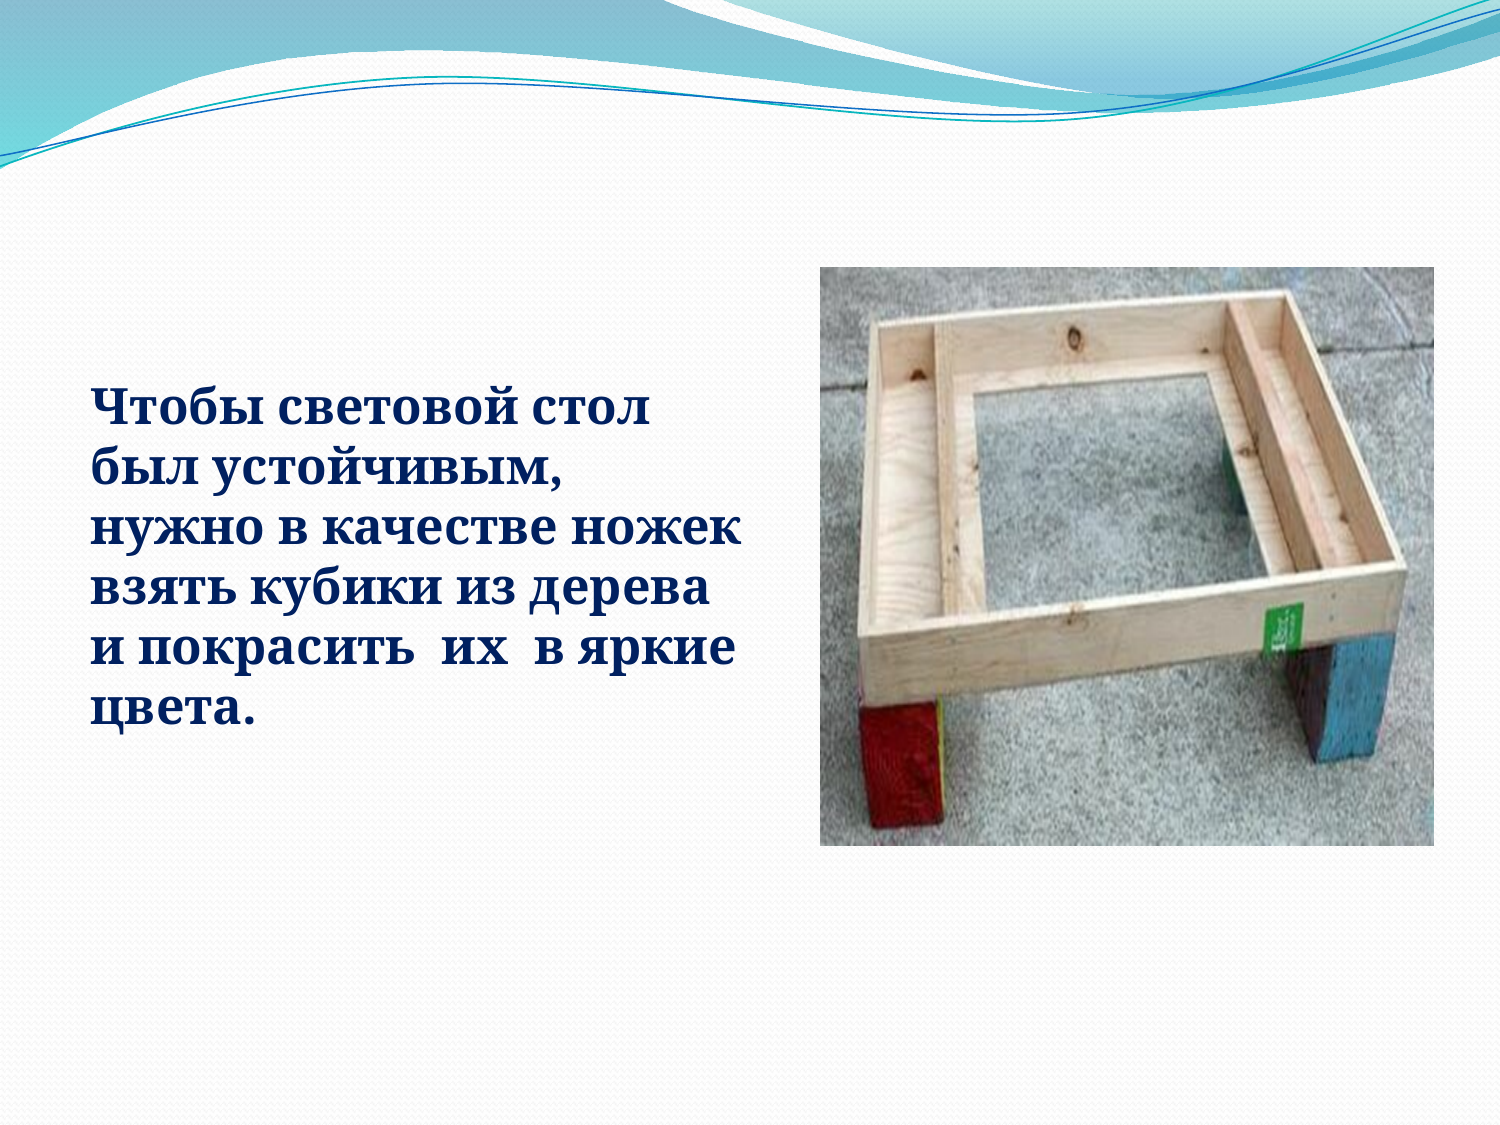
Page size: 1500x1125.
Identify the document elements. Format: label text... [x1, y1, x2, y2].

picture [820, 266, 1435, 847]
text_box Чтобы световой стол был устойчивым, нужно в качестве ножек взять кубики из дерева и покрасить их в яркие цвета. [76, 367, 773, 742]
